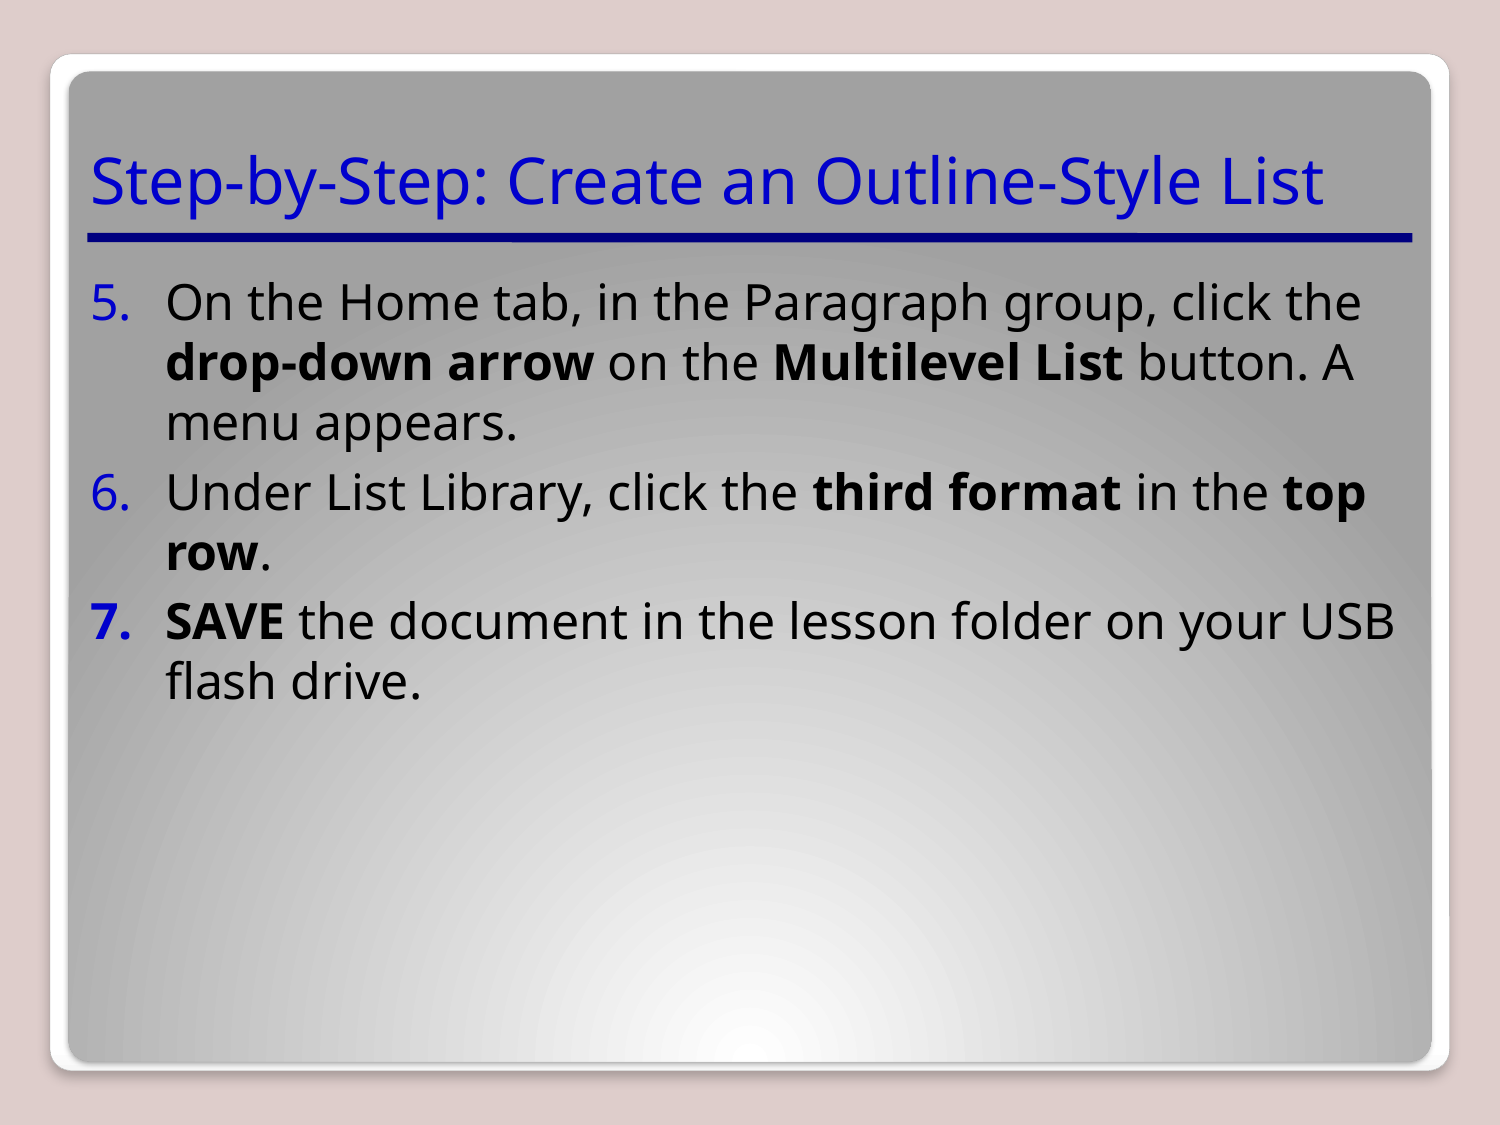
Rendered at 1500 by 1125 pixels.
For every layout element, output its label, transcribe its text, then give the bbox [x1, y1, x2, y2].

title Step-by-Step: Create an Outline-Style List [74, 74, 1426, 226]
list On the Home tab, in the Paragraph group, click the drop-down arrow on the Multilevel List button. A menu appears. Under List Library, click the third format in the top row. SAVE the document in the lesson folder on your USB flash drive. [75, 262, 1425, 1063]
